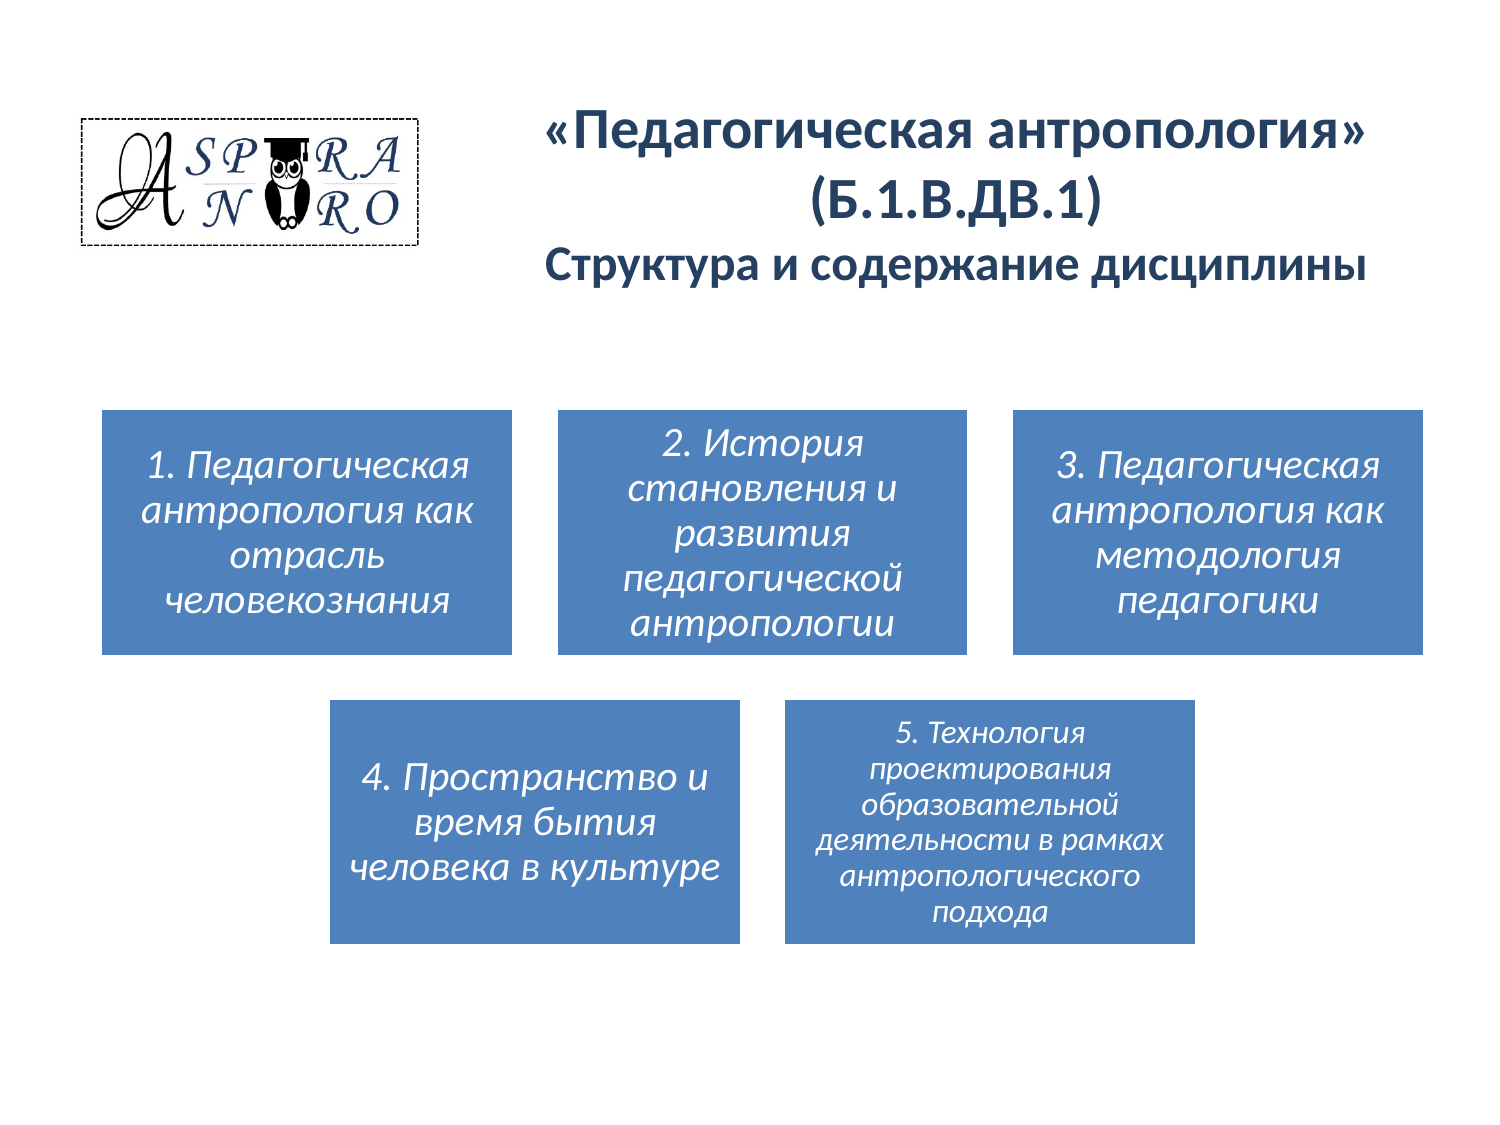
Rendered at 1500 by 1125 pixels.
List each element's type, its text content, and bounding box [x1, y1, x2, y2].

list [100, 349, 1426, 1006]
picture [76, 113, 422, 250]
title «Педагогическая антропология» (Б.1.В.ДВ.1) Структура и содержание дисциплины [488, 78, 1425, 303]
